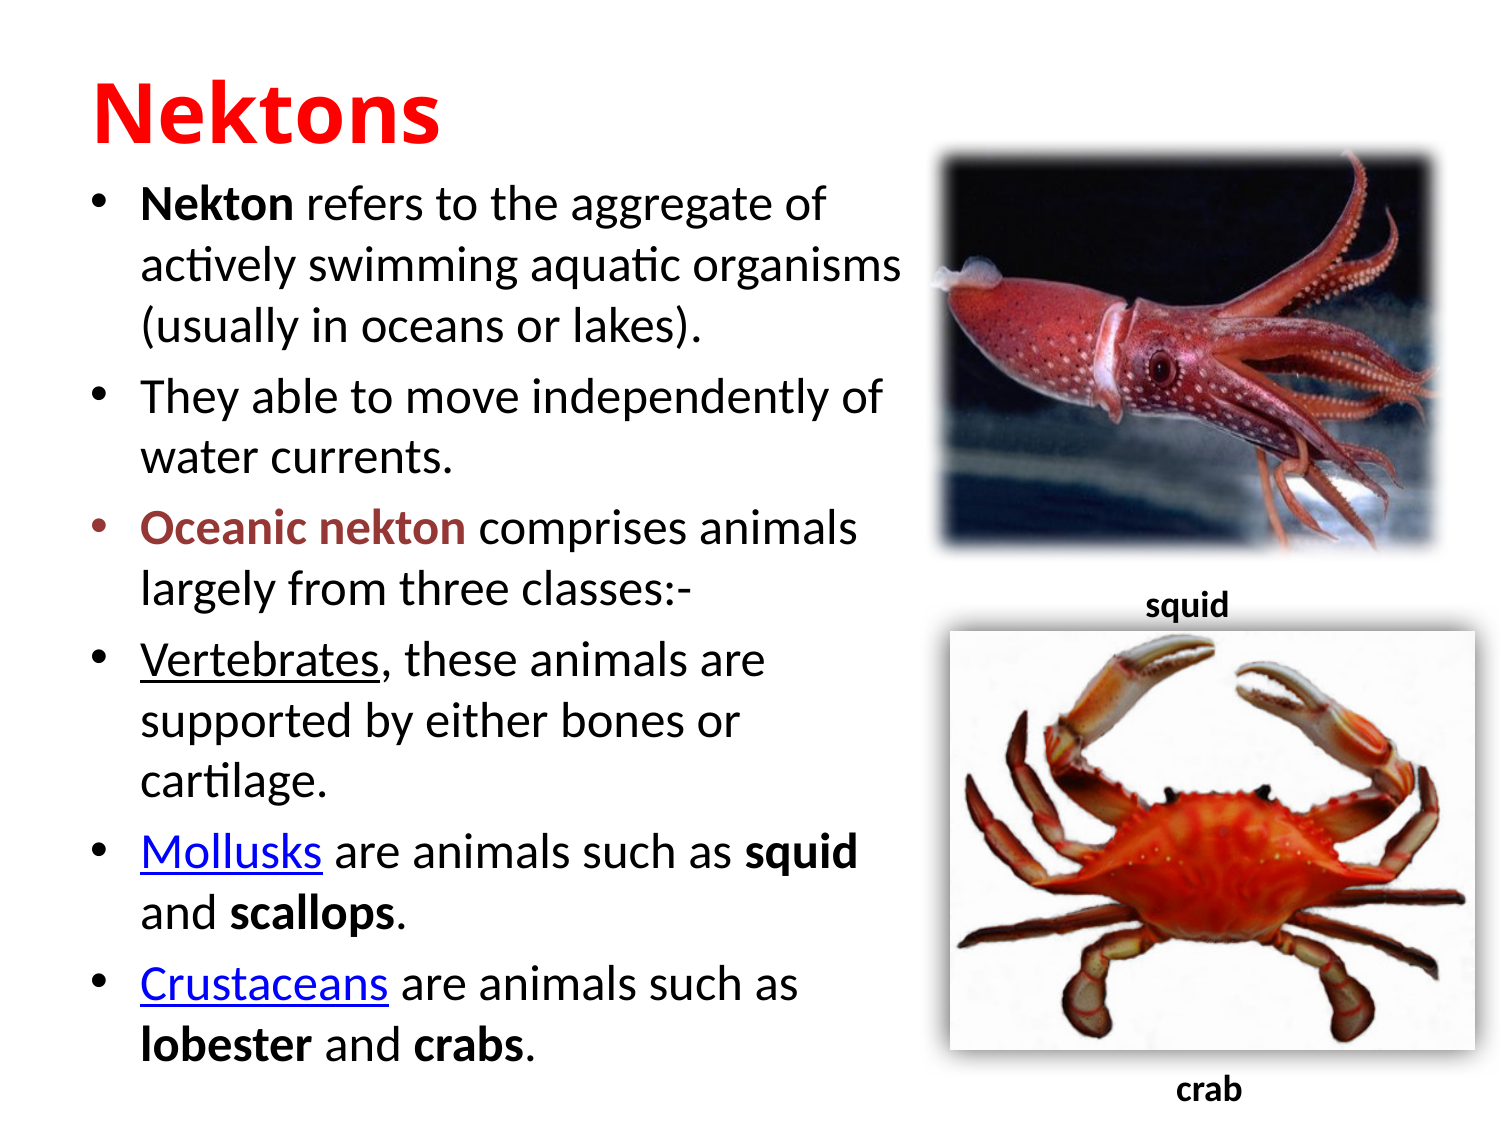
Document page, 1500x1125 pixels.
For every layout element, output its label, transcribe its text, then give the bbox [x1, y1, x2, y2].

list Nekton refers to the aggregate of actively swimming aquatic organisms (usually in oceans or lakes). They able to move independently of water currents. Oceanic nekton comprises animals largely from three classes:- Vertebrates, these animals are supported by either bones or cartilage. Mollusks are animals such as squid and scallops. Crustaceans are animals such as lobester and crabs. [75, 162, 925, 1125]
picture [924, 137, 1451, 563]
title Nektons [75, 45, 1425, 162]
text_box squid [1006, 572, 1369, 629]
picture [949, 631, 1476, 1051]
text_box crab [1049, 1059, 1369, 1117]
